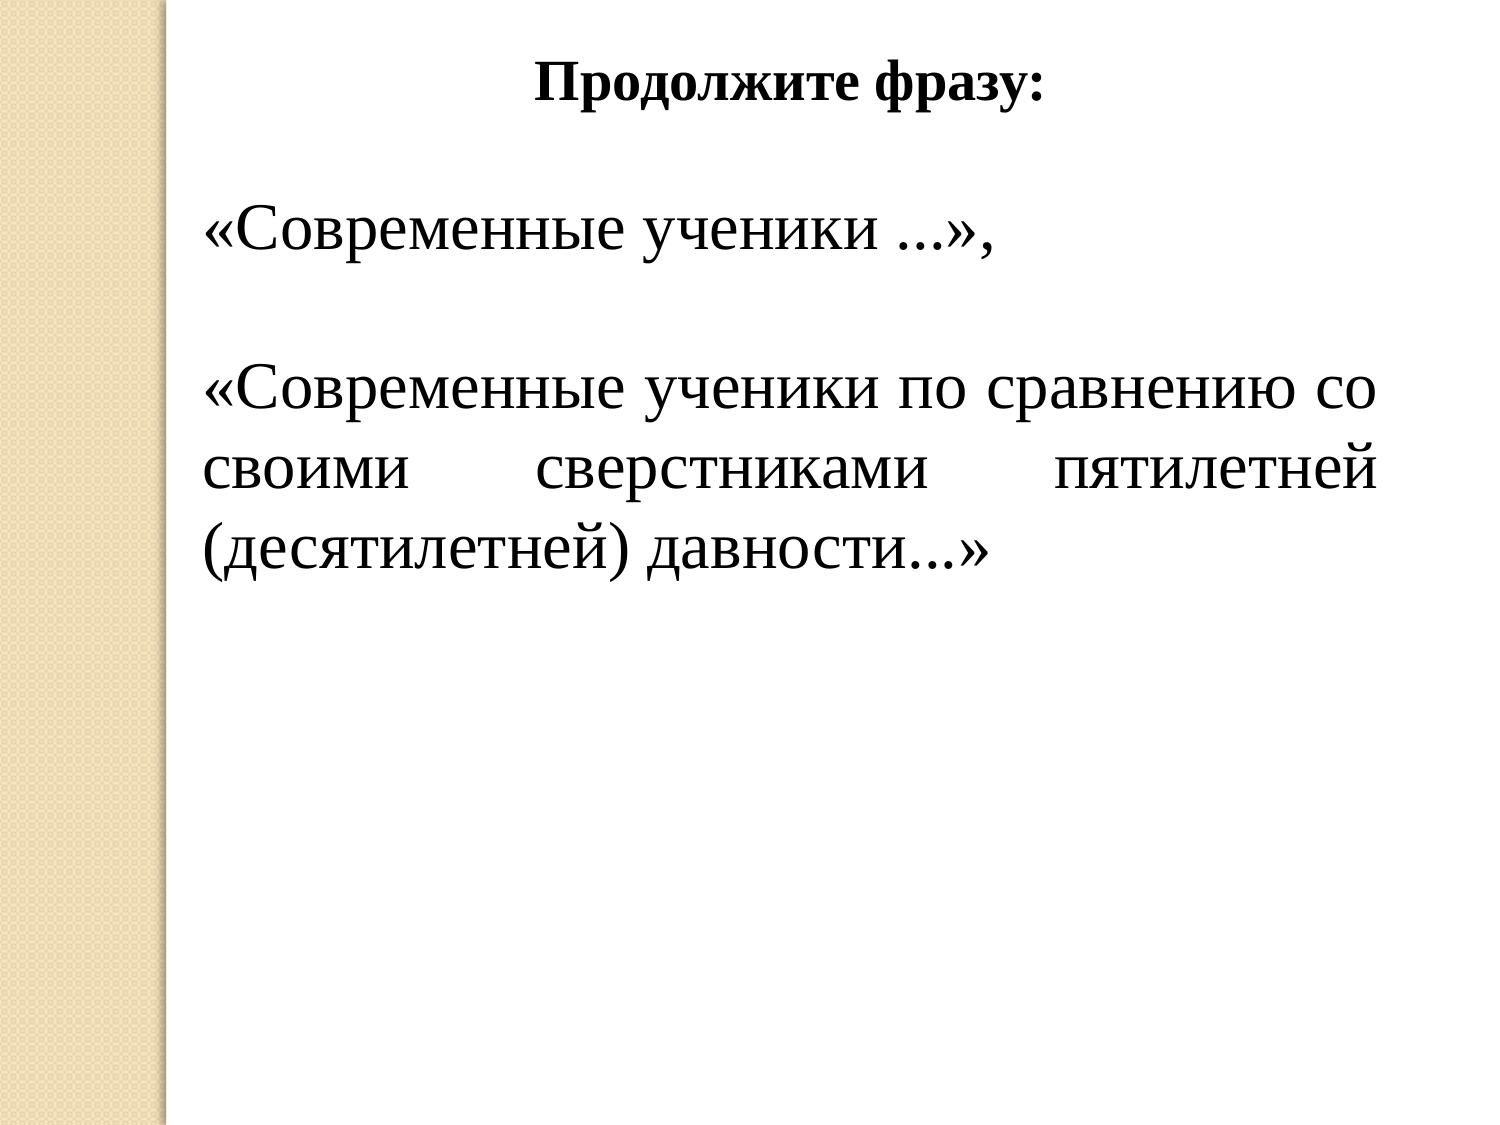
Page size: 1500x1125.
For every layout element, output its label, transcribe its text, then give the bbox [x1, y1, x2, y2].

text_box Продолжите фразу: «Современные ученики ...», «Современные ученики по сравнению со своими сверстниками пятилетней (десятилетней) давности...» [187, 35, 1395, 1125]
